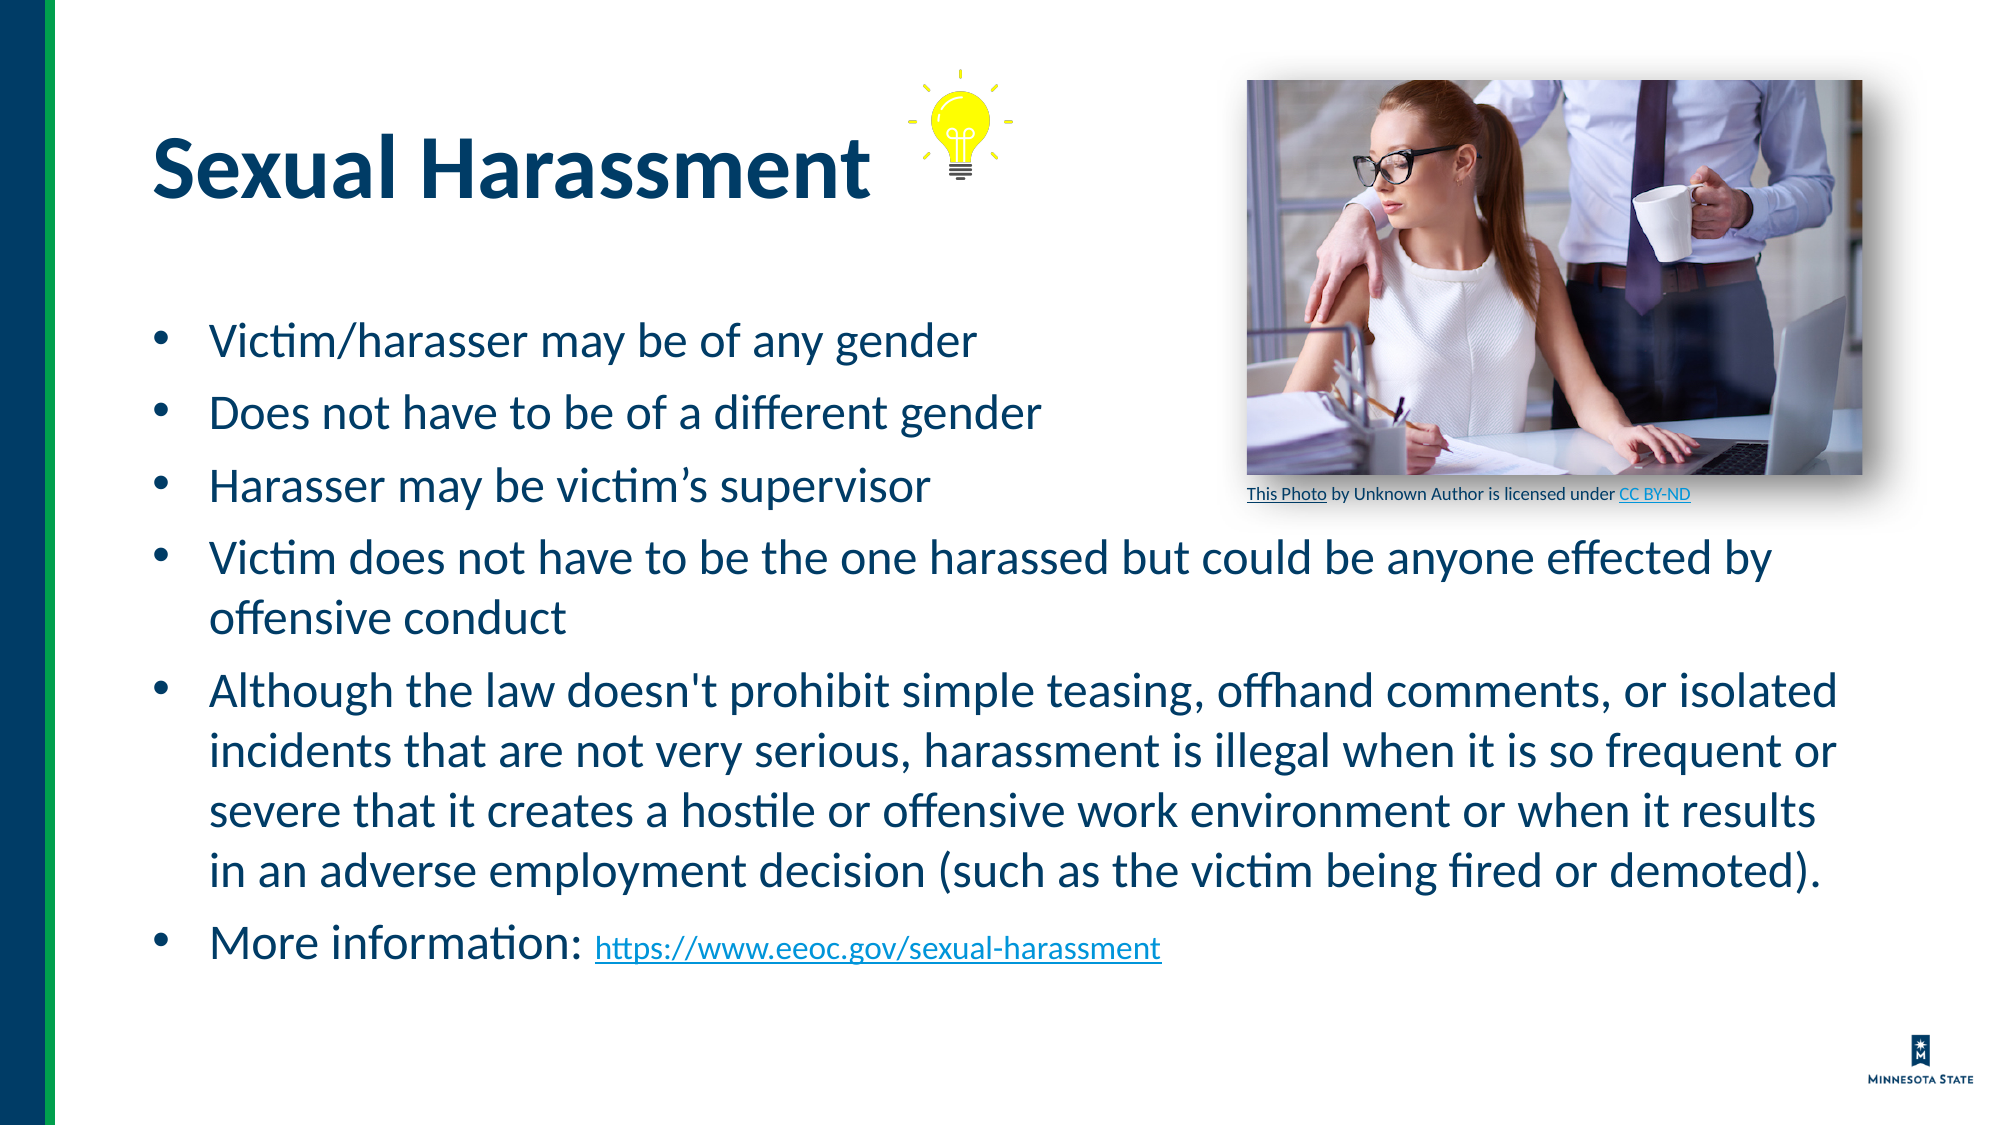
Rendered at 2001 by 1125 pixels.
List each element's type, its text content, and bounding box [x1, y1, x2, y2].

picture [1823, 1028, 2001, 1095]
picture [1246, 79, 1863, 475]
title Sexual Harassment [137, 59, 1863, 278]
picture [879, 40, 1042, 203]
list Victim/harasser may be of any gender Does not have to be of a different gender Harasser may be victim’s supervisor Victim does not have to be the one harassed but could be anyone effected by offensive conduct Although the law doesn't prohibit simple teasing, offhand comments, or isolated incidents that are not very serious, harassment is illegal when it is so frequent or severe that it creates a hostile or offensive work environment or when it results in an adverse employment decision (such as the victim being fired or demoted). More information: https://www.eeoc.gov/sexual-harassment [137, 299, 1863, 1014]
text_box This Photo by Unknown Author is licensed under CC BY-ND [1232, 474, 1722, 512]
